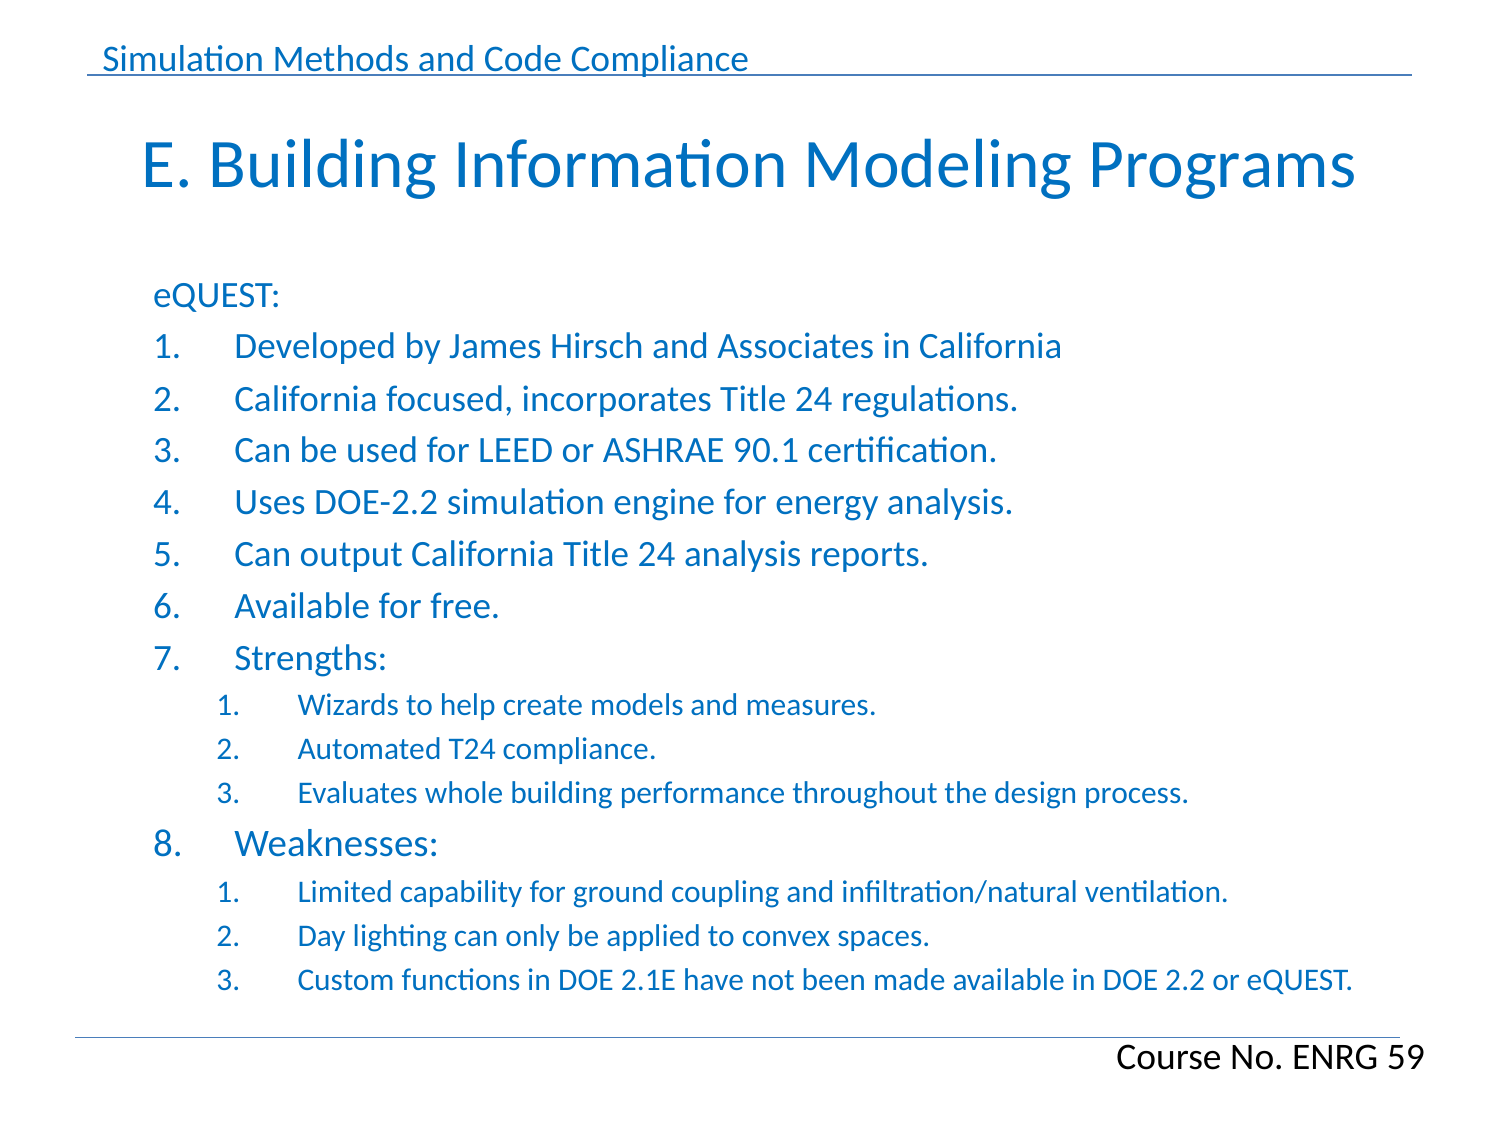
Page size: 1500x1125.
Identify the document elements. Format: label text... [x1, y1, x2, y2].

list eQUEST: Developed by James Hirsch and Associates in California California focused, incorporates Title 24 regulations. Can be used for LEED or ASHRAE 90.1 certification. Uses DOE-2.2 simulation engine for energy analysis. Can output California Title 24 analysis reports. Available for free. Strengths: Wizards to help create models and measures. Automated T24 compliance. Evaluates whole building performance throughout the design process. Weaknesses: Limited capability for ground coupling and infiltration/natural ventilation. Day lighting can only be applied to convex spaces. Custom functions in DOE 2.1E have not been made available in DOE 2.2 or eQUEST. [75, 262, 1425, 1005]
title E. Building Information Modeling Programs [75, 87, 1425, 233]
